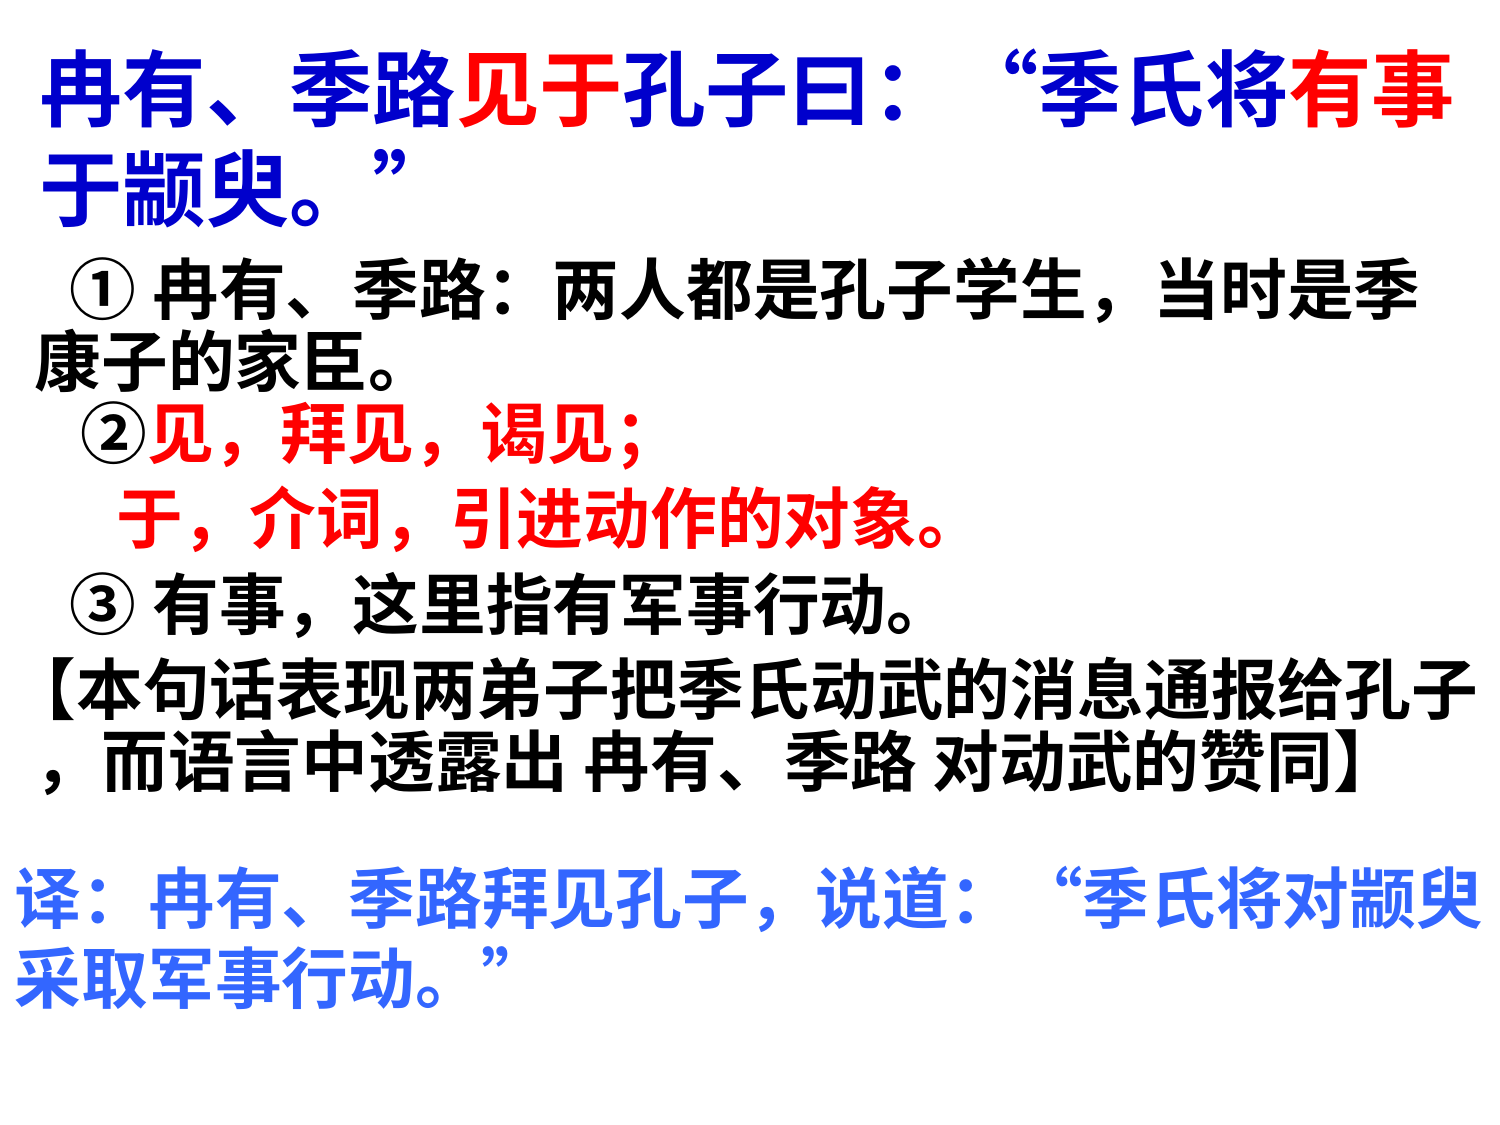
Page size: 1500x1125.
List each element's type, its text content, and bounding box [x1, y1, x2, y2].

list ①冉有、季路：两人都是孔子学生，当时是季康子的家臣。 ②见，拜见，谒见； 于，介词，引进动作的对象。 ③有事，这里指有军事行动。 【本句话表现两弟子把季氏动武的消息通报给孔子 ，而语言中透露出 冉有、季路 对动武的赞同】 [0, 249, 1500, 826]
title 冉有、季路见于孔子曰：“季氏将有事于颛臾。” [24, 37, 1476, 238]
text_box 译：冉有、季路拜见孔子，说道：“季氏将对颛臾采取军事行动。” [0, 849, 1500, 1025]
